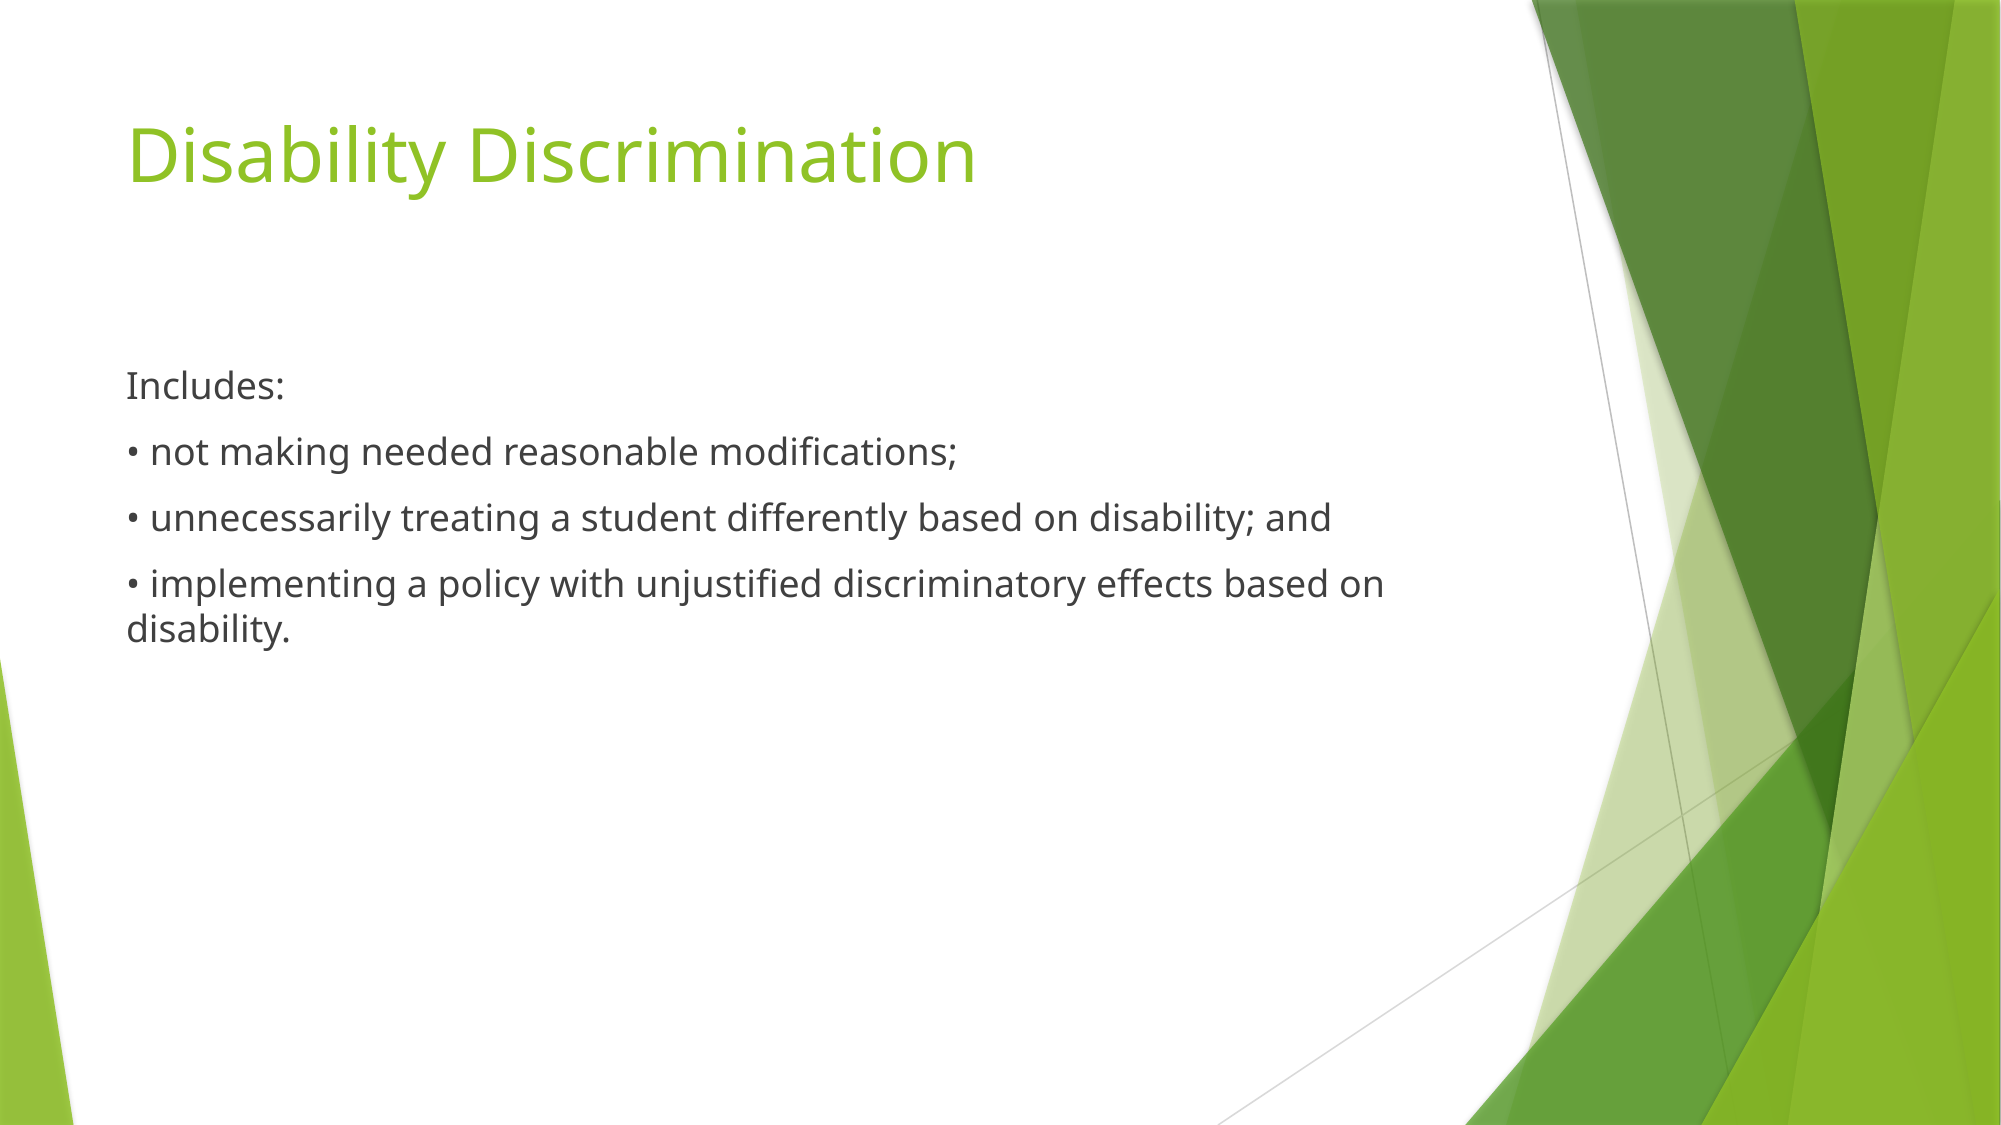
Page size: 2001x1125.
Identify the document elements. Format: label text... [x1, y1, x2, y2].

list Includes: • not making needed reasonable modifications; • unnecessarily treating a student differently based on disability; and • implementing a policy with unjustified discriminatory effects based on disability. [111, 354, 1522, 992]
title Disability Discrimination [111, 99, 1522, 317]
